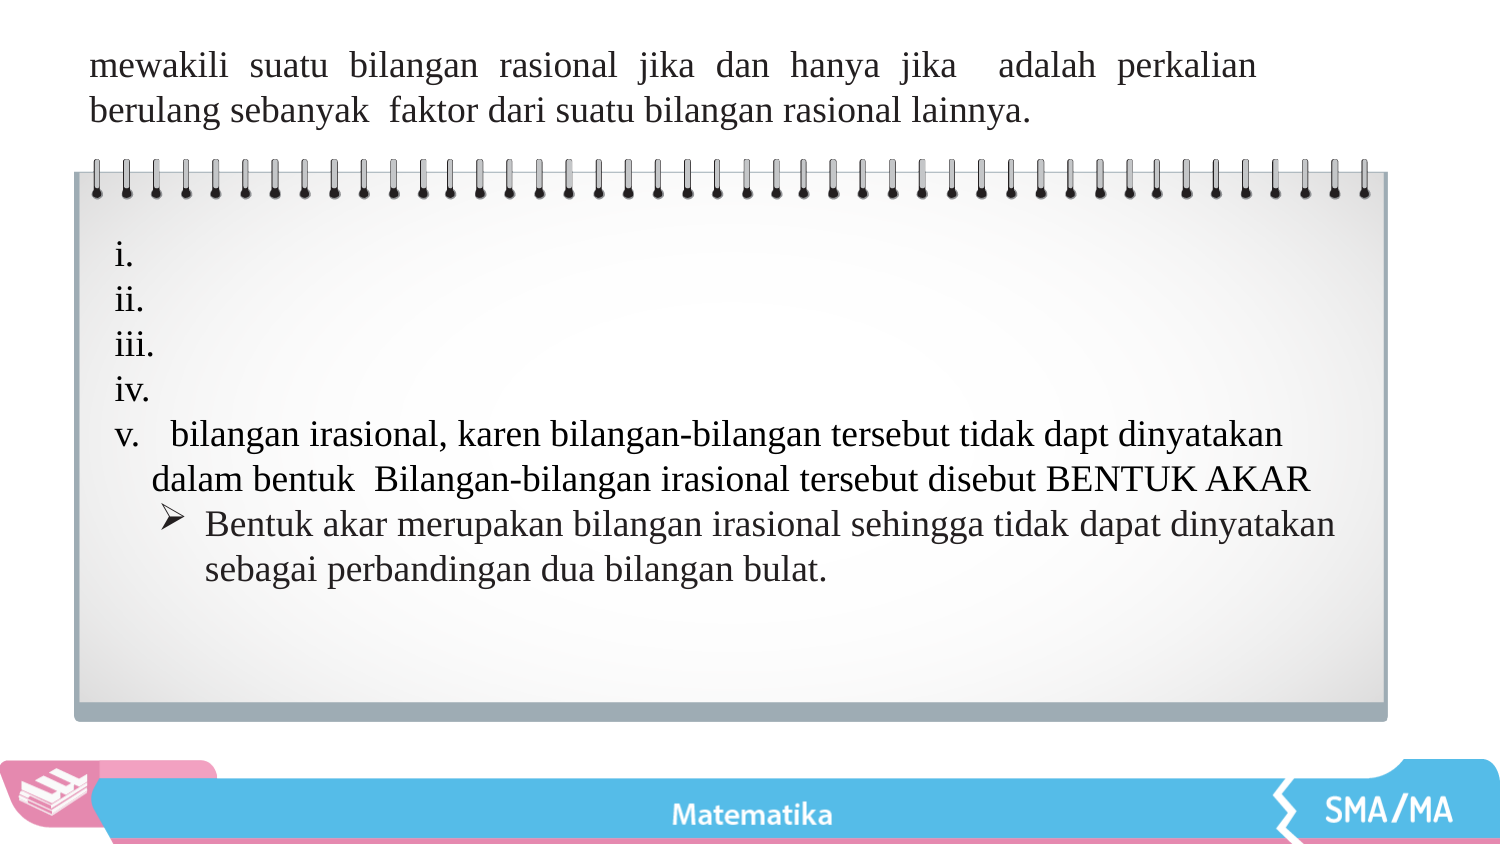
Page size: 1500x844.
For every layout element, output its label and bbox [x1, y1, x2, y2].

picture [0, 759, 1500, 844]
picture [74, 159, 1388, 723]
